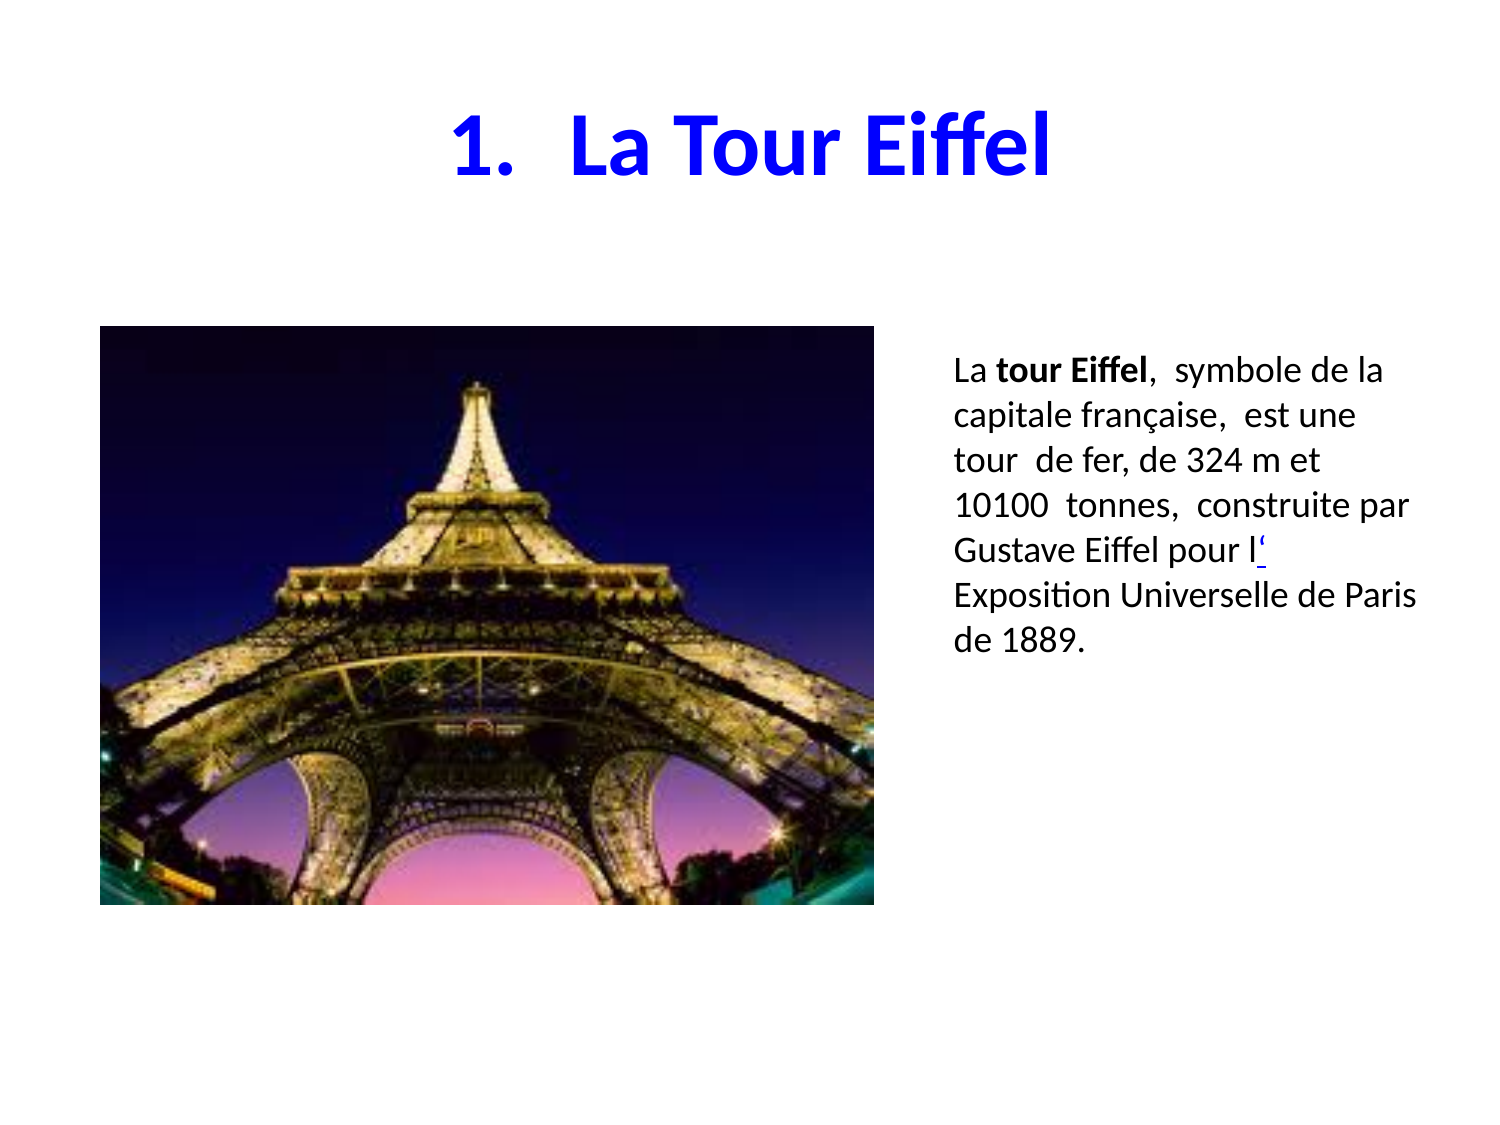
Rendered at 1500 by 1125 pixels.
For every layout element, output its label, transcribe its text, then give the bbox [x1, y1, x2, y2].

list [99, 325, 874, 906]
text_box La tour Eiffel, symbole de la capitale française, est une tour de fer, de 324 m et 10100 tonnes, construite par Gustave Eiffel pour l‘Exposition Universelle de Paris de 1889. [939, 337, 1436, 668]
title La Tour Eiffel [74, 44, 1426, 233]
